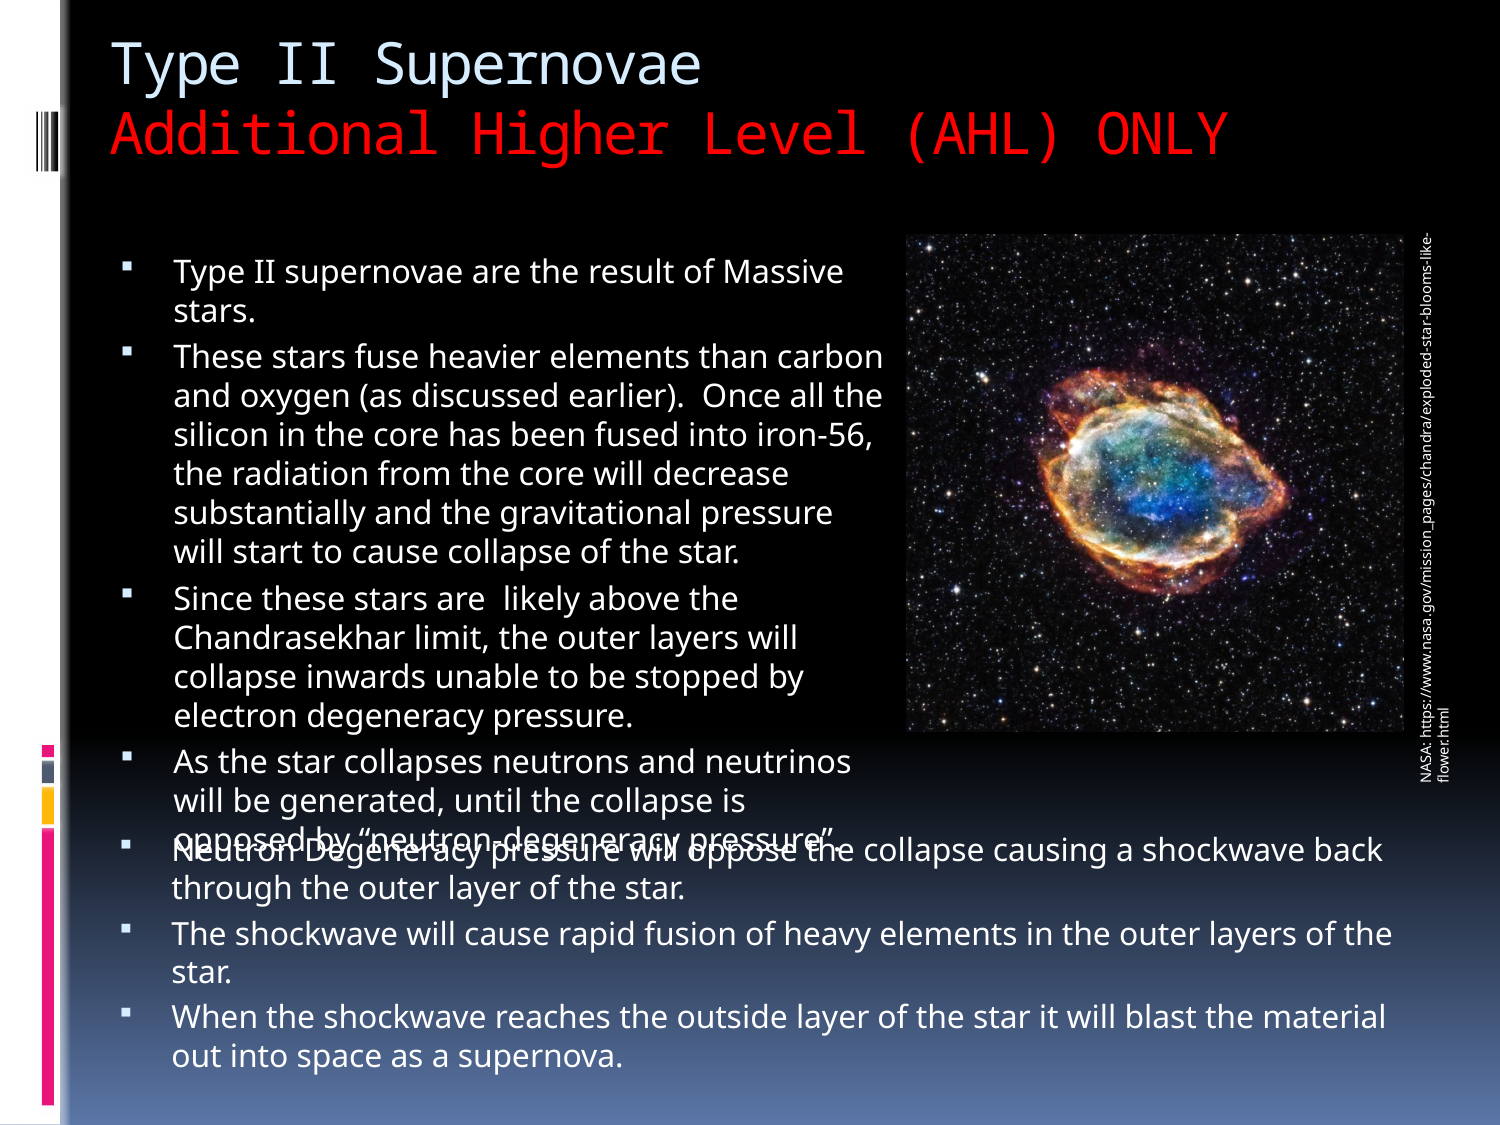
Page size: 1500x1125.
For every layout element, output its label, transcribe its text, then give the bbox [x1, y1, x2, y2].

title Type II Supernovae Additional Higher Level (AHL) ONLY [94, 19, 1370, 218]
text_box Type II supernovae are the result of Massive stars. These stars fuse heavier elements than carbon and oxygen (as discussed earlier). Once all the silicon in the core has been fused into iron-56, the radiation from the core will decrease substantially and the gravitational pressure will start to cause collapse of the star. Since these stars are likely above the Chandrasekhar limit, the outer layers will collapse inwards unable to be stopped by electron degeneracy pressure. As the star collapses neutrons and neutrinos will be generated, until the collapse is opposed by “neutron-degeneracy pressure”. [94, 243, 902, 822]
text_box NASA: https://www.nasa.gov/mission_pages/chandra/exploded-star-blooms-like-flower.html [1409, 168, 1459, 799]
text_box Neutron Degeneracy pressure will oppose the collapse causing a shockwave back through the outer layer of the star. The shockwave will cause rapid fusion of heavy elements in the outer layers of the star. When the shockwave reaches the outside layer of the star it will blast the material out into space as a supernova. [94, 822, 1425, 1083]
picture [906, 234, 1405, 733]
